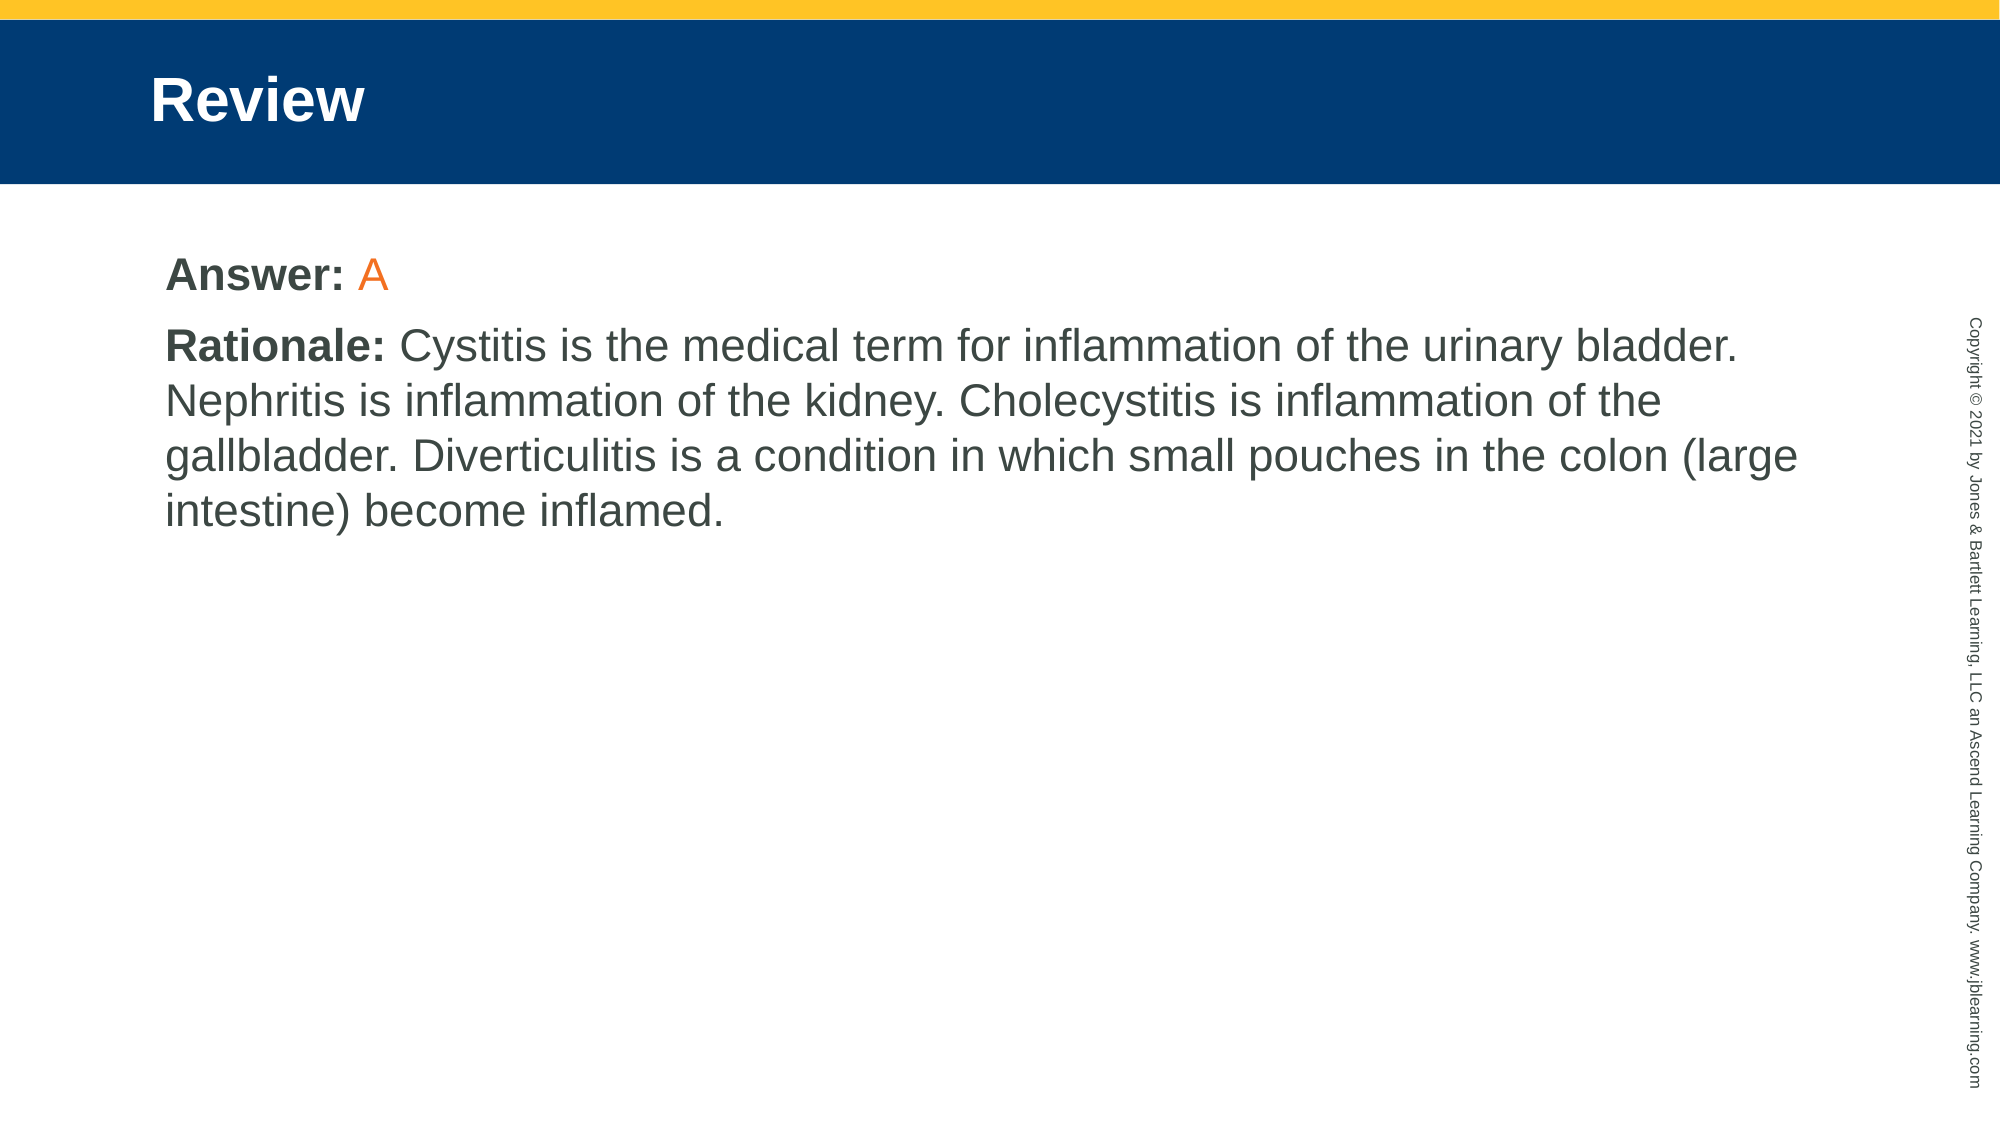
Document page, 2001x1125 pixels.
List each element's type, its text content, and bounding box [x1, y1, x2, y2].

list Answer: A Rationale: Cystitis is the medical term for inflammation of the urinary bladder. Nephritis is inflammation of the kidney. Cholecystitis is inflammation of the gallbladder. Diverticulitis is a condition in which small pouches in the colon (large intestine) become inflamed. [150, 237, 1850, 1025]
title Review [0, 19, 2000, 185]
